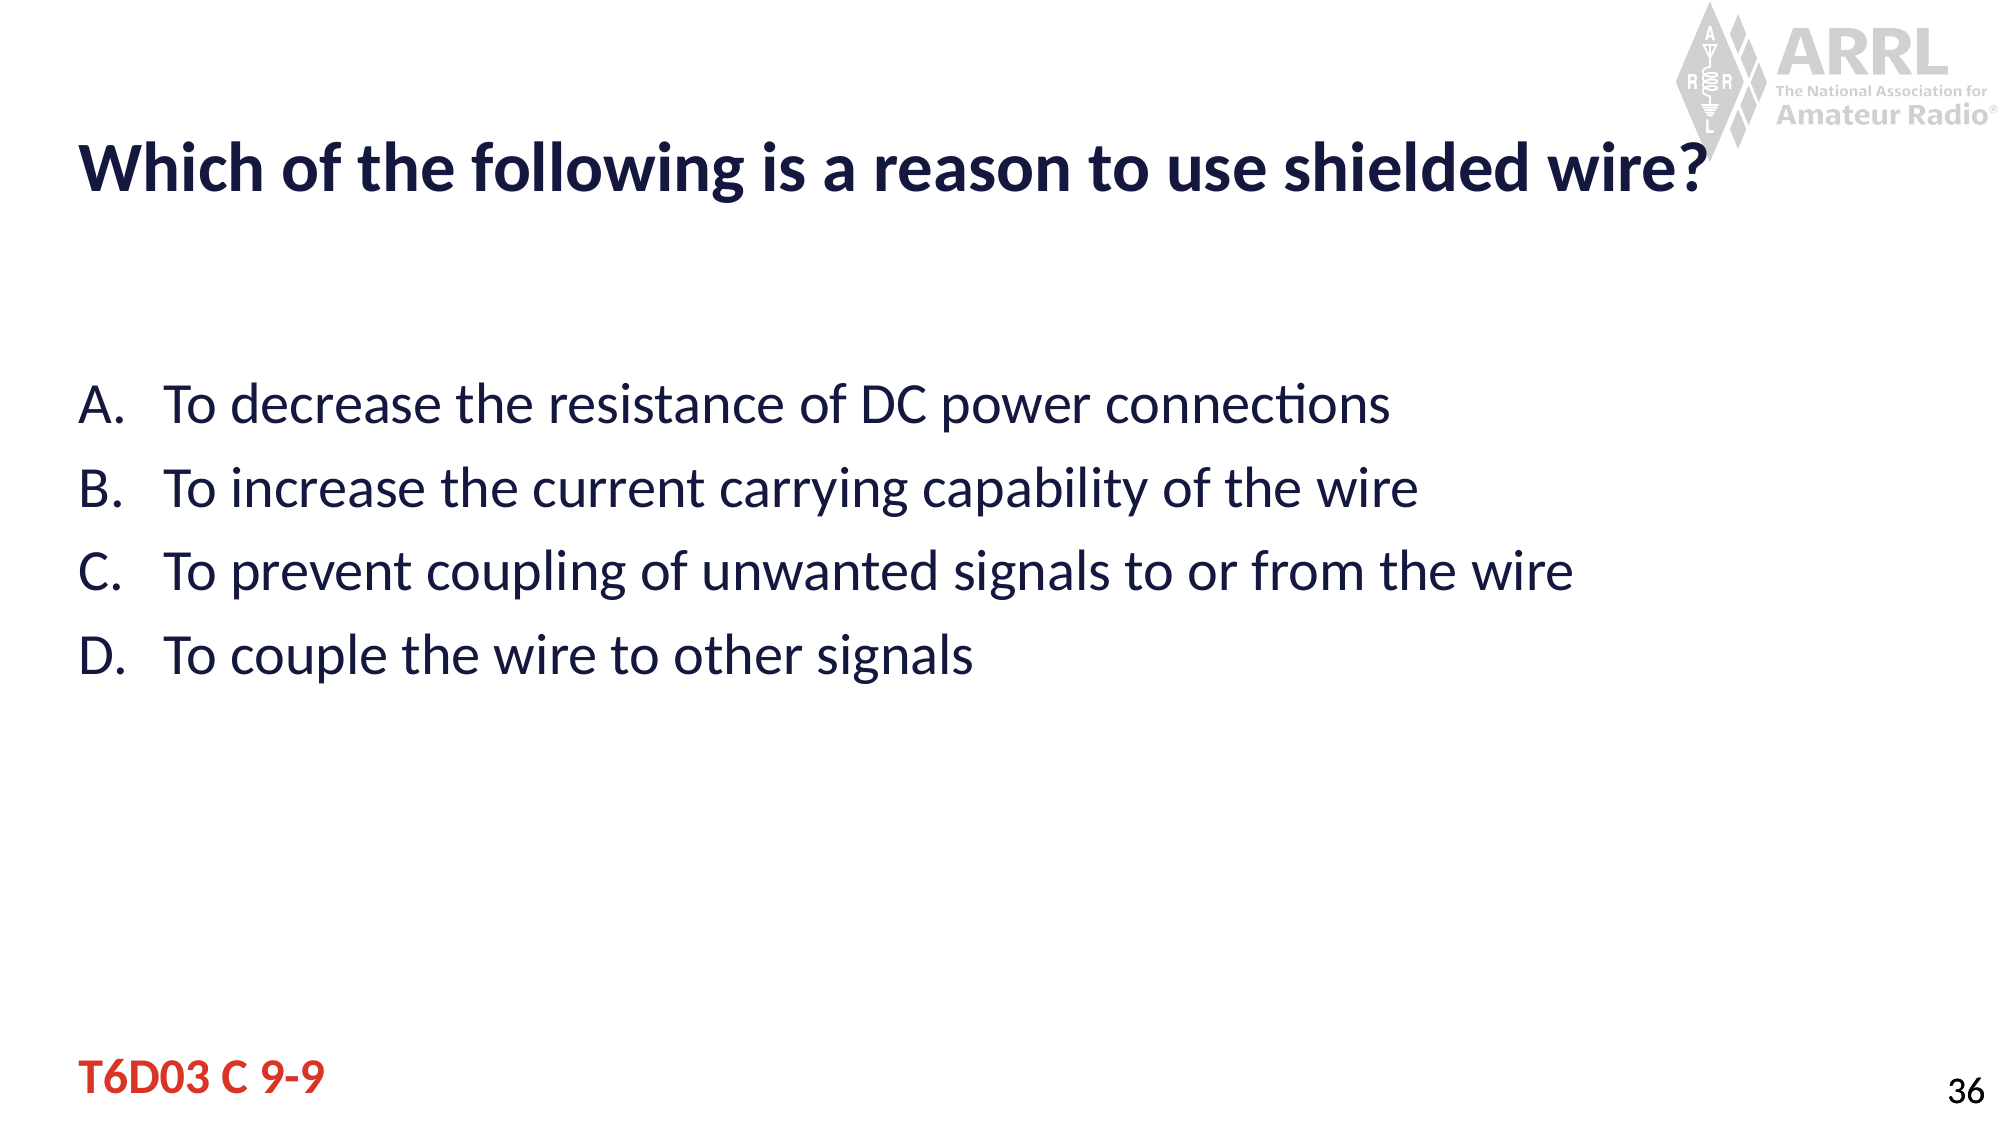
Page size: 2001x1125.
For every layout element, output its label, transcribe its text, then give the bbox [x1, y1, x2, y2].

picture [1674, 0, 2000, 164]
title Which of the following is a reason to use shielded wire? [63, 59, 1863, 278]
list To decrease the resistance of DC power connections To increase the current carrying capability of the wire To prevent coupling of unwanted signals to or from the wire To couple the wire to other signals [63, 365, 1863, 989]
text_box T6D03 C 9-9 [63, 1036, 921, 1112]
